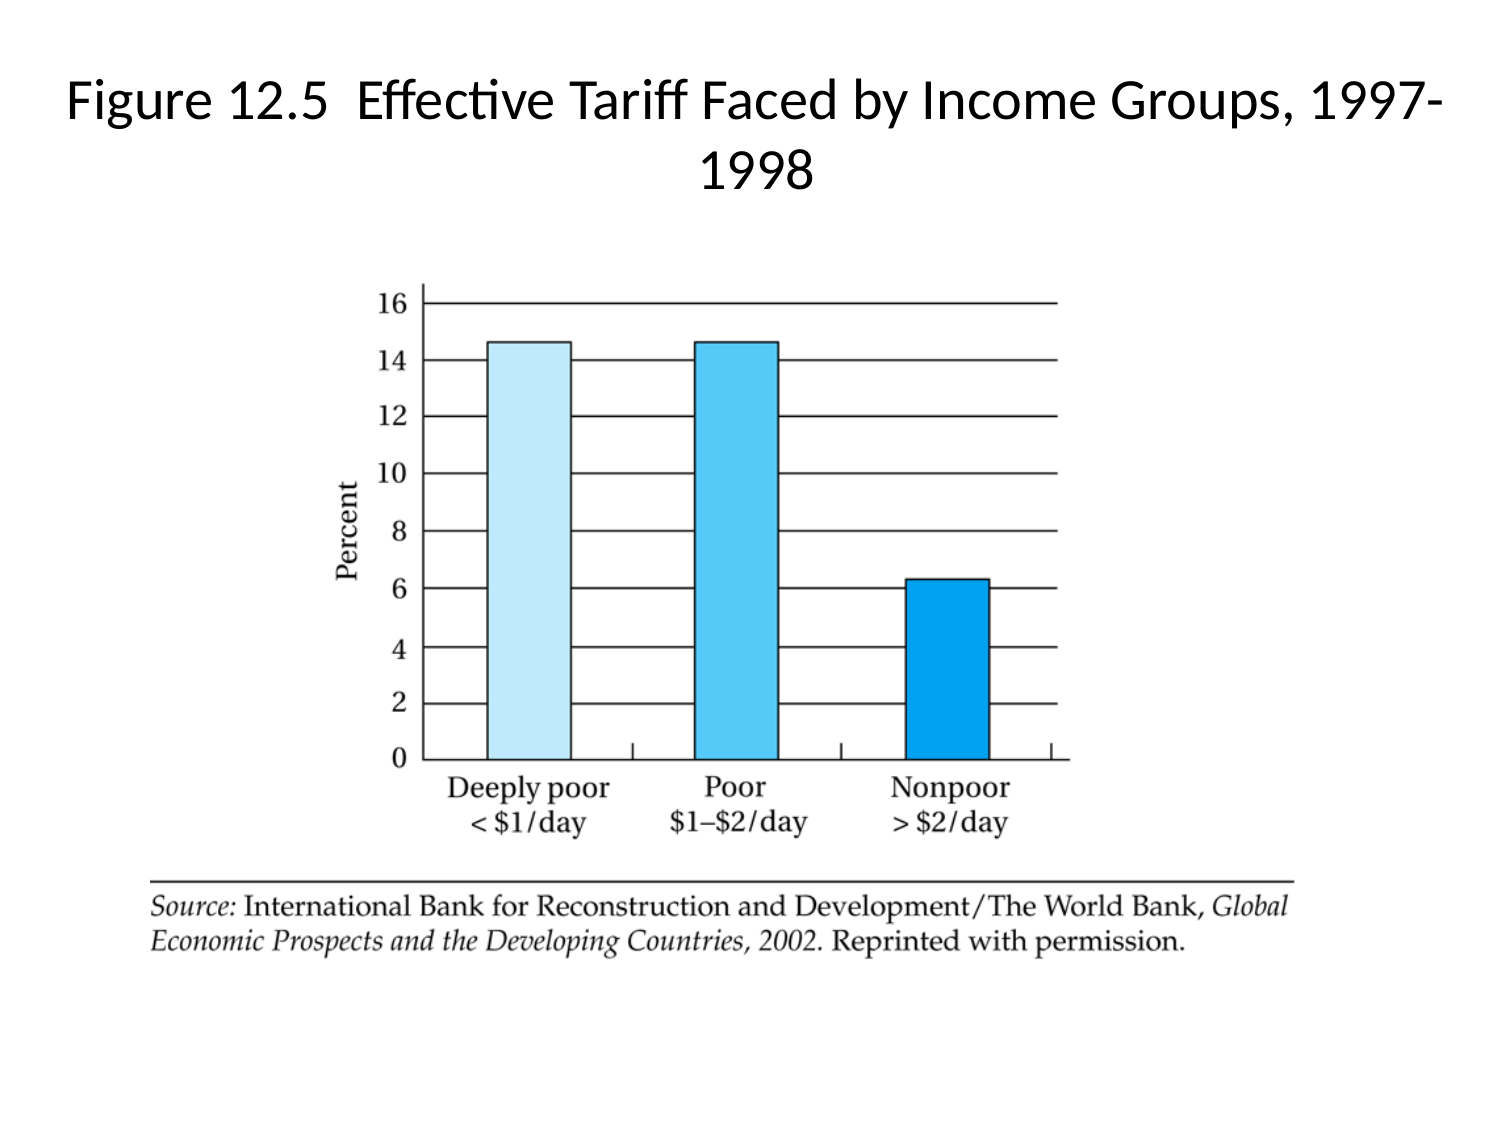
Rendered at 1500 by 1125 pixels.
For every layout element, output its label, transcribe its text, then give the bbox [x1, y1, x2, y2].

title Figure 12.5 Effective Tariff Faced by Income Groups, 1997-1998 [50, 50, 1463, 213]
picture [149, 274, 1296, 964]
